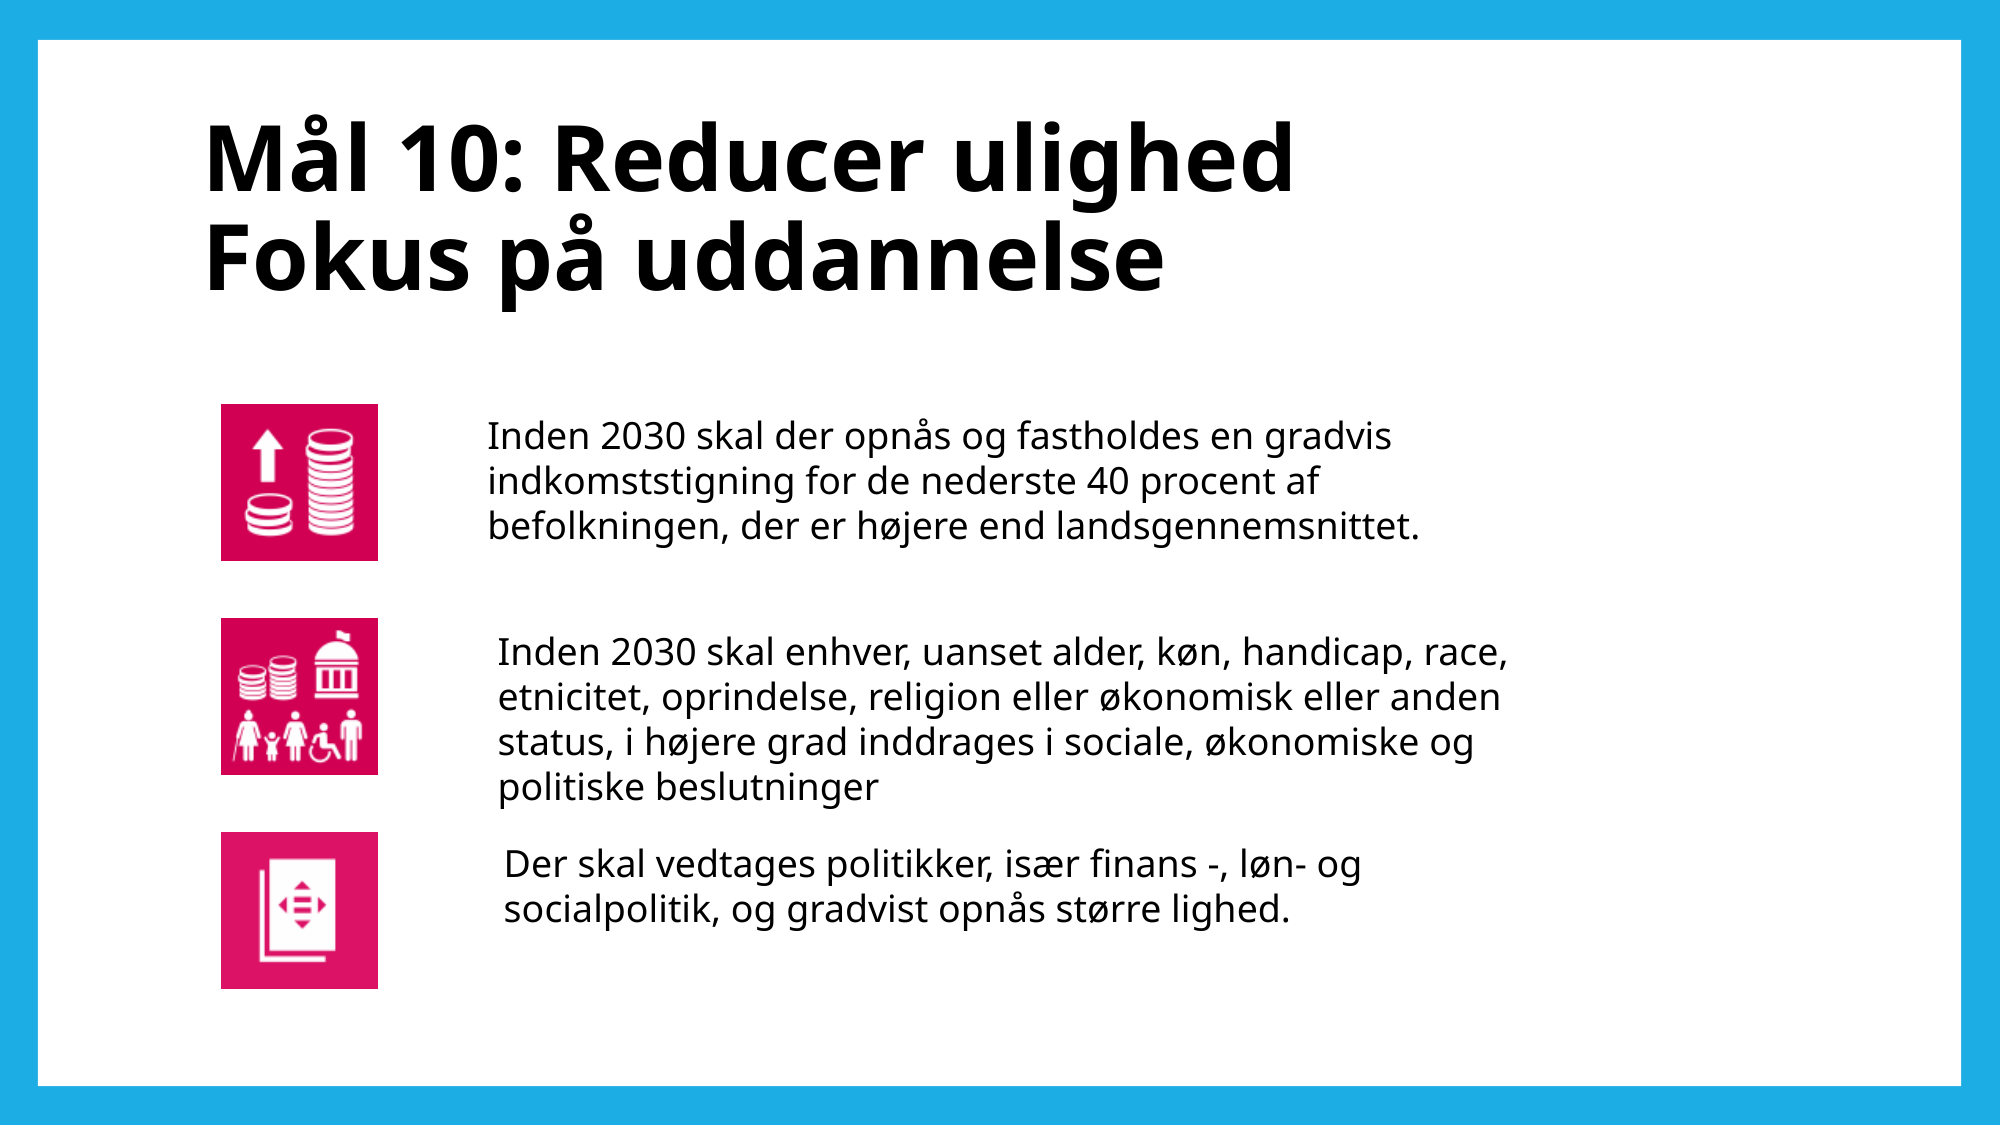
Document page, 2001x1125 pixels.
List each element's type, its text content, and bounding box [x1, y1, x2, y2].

text_box Inden 2030 skal enhver, uanset alder, køn, handicap, race, etnicitet, oprindelse, religion eller økonomisk eller anden status, i højere grad inddrages i sociale, økonomiske og politiske beslutninger [482, 620, 1617, 816]
title Mål 10: Reducer ulighed Fokus på uddannelse [187, 99, 1808, 323]
picture [221, 831, 379, 989]
text_box Inden 2030 skal der opnås og fastholdes en gradvis indkomststigning for de nederste 40 procent af befolkningen, der er højere end landsgennemsnittet. [472, 404, 1500, 555]
picture [221, 618, 379, 775]
text_box Der skal vedtages politikker, især finans -, løn- og socialpolitik, og gradvist opnås større lighed. [489, 832, 1507, 938]
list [221, 404, 379, 562]
